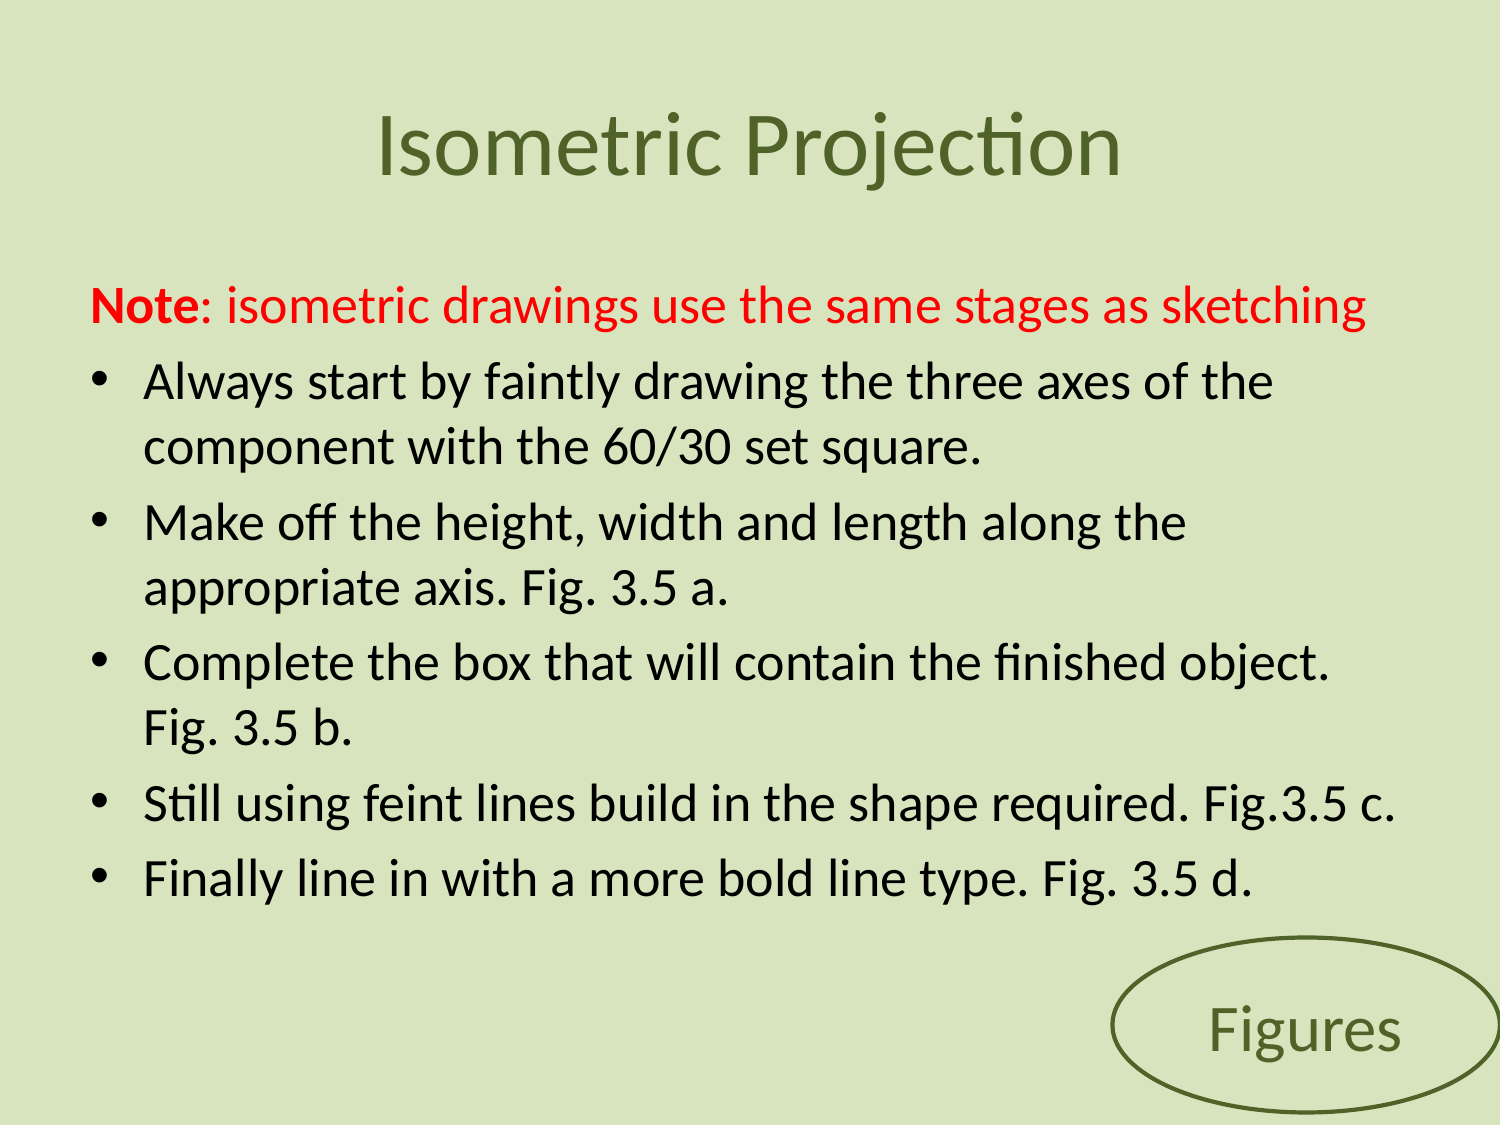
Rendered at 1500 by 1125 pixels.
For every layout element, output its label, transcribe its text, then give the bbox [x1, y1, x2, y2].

text_box Figures [1110, 935, 1500, 1115]
title Isometric Projection [75, 45, 1425, 233]
list Note: isometric drawings use the same stages as sketching Always start by faintly drawing the three axes of the component with the 60/30 set square. Make off the height, width and length along the appropriate axis. Fig. 3.5 a. Complete the box that will contain the finished object. Fig. 3.5 b. Still using feint lines build in the shape required. Fig.3.5 c. Finally line in with a more bold line type. Fig. 3.5 d. [75, 262, 1425, 1005]
